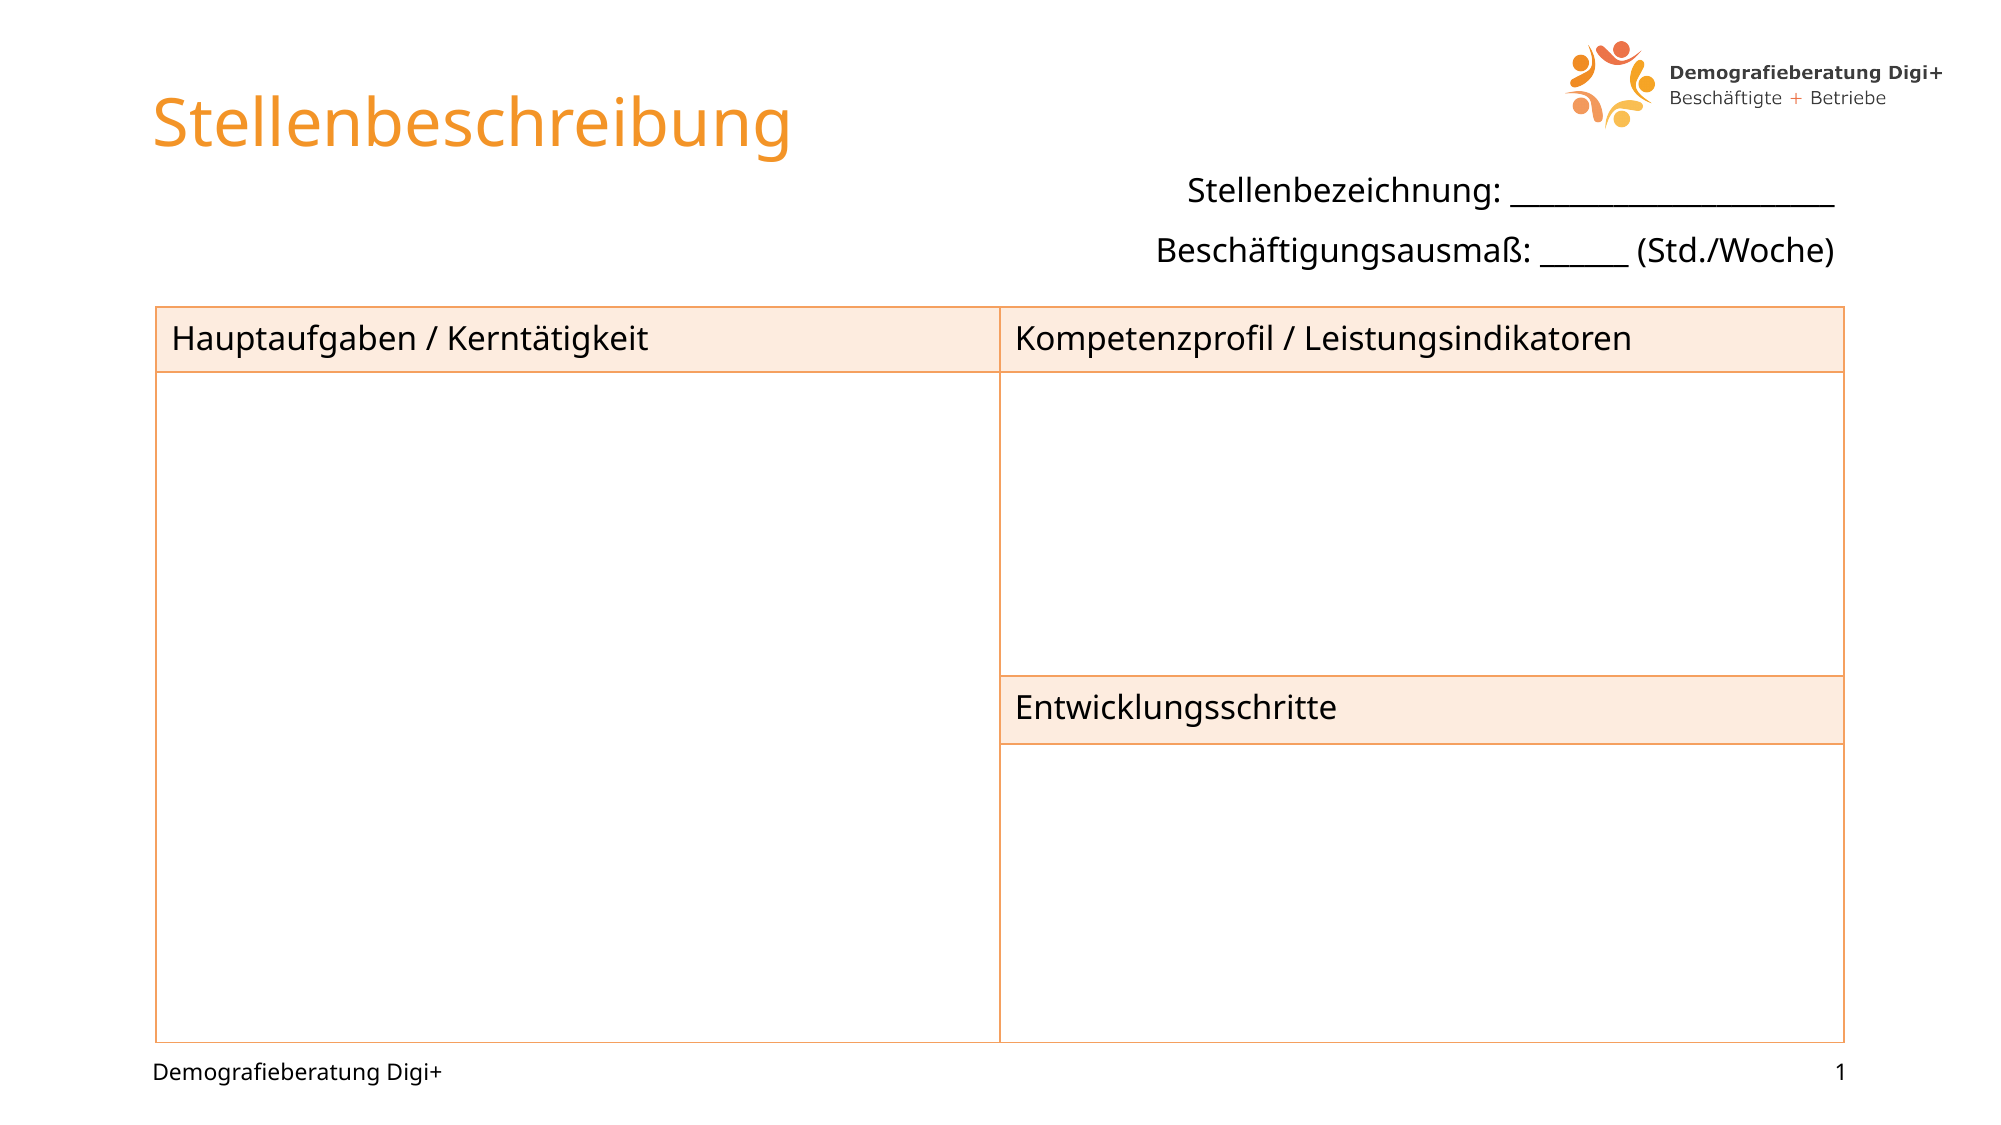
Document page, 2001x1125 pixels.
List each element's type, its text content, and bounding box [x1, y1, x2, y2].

table_cell [1001, 745, 1843, 1042]
picture [1565, 41, 1944, 130]
table_cell Entwicklungsschritte [1001, 677, 1843, 743]
footer Demografieberatung Digi+ [137, 1042, 813, 1103]
table_cell [1001, 373, 1843, 675]
title Stellenbeschreibung [137, 59, 1511, 190]
table_header Hauptaufgaben / Kerntätigkeit [157, 308, 999, 371]
table_cell [157, 373, 999, 1042]
text_box Stellenbezeichnung: ______________________ Beschäftigungsausmaß: ______ (Std./Woche) [999, 141, 1851, 277]
table_header Kompetenzprofil / Leistungsindikatoren [1001, 308, 1843, 371]
slide_number 1 [1412, 1042, 1863, 1103]
